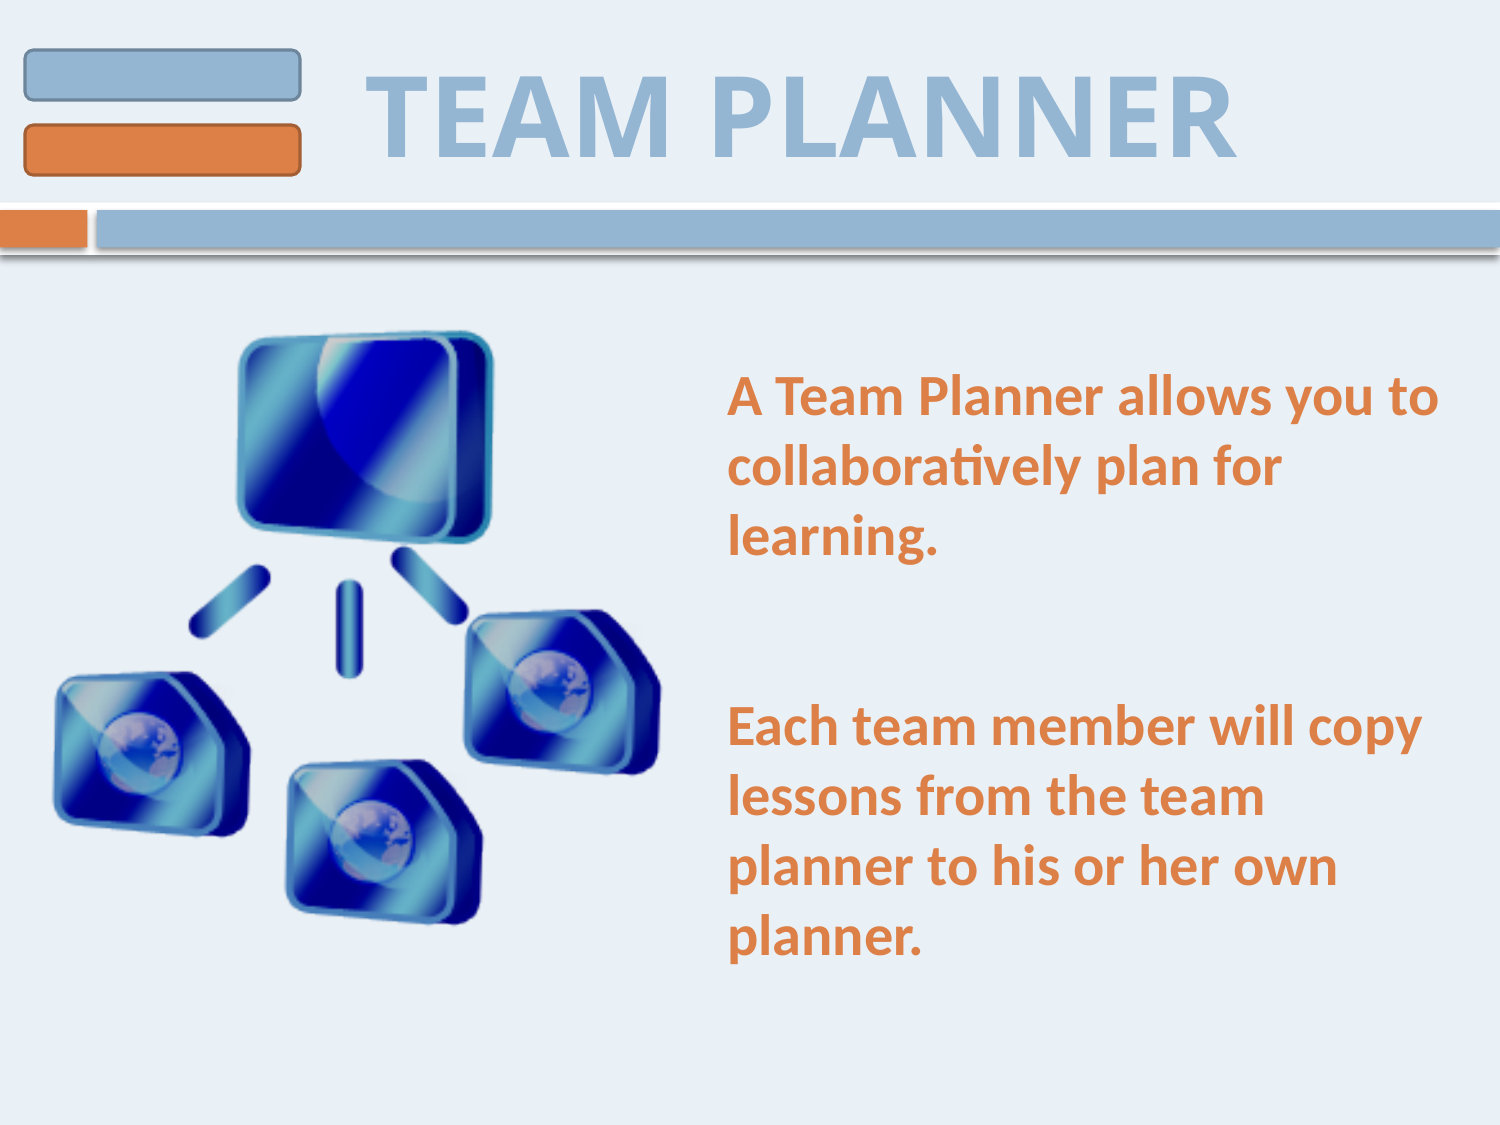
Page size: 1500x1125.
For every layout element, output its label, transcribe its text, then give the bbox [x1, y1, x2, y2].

text_box [23, 48, 302, 102]
text_box TEAM PLANNER [350, 12, 1500, 213]
text_box [23, 123, 302, 177]
text_box A Team Planner allows you to collaboratively plan for learning. Each team member will copy lessons from the team planner to his or her own planner. [722, 349, 1463, 975]
picture [0, 274, 718, 1018]
